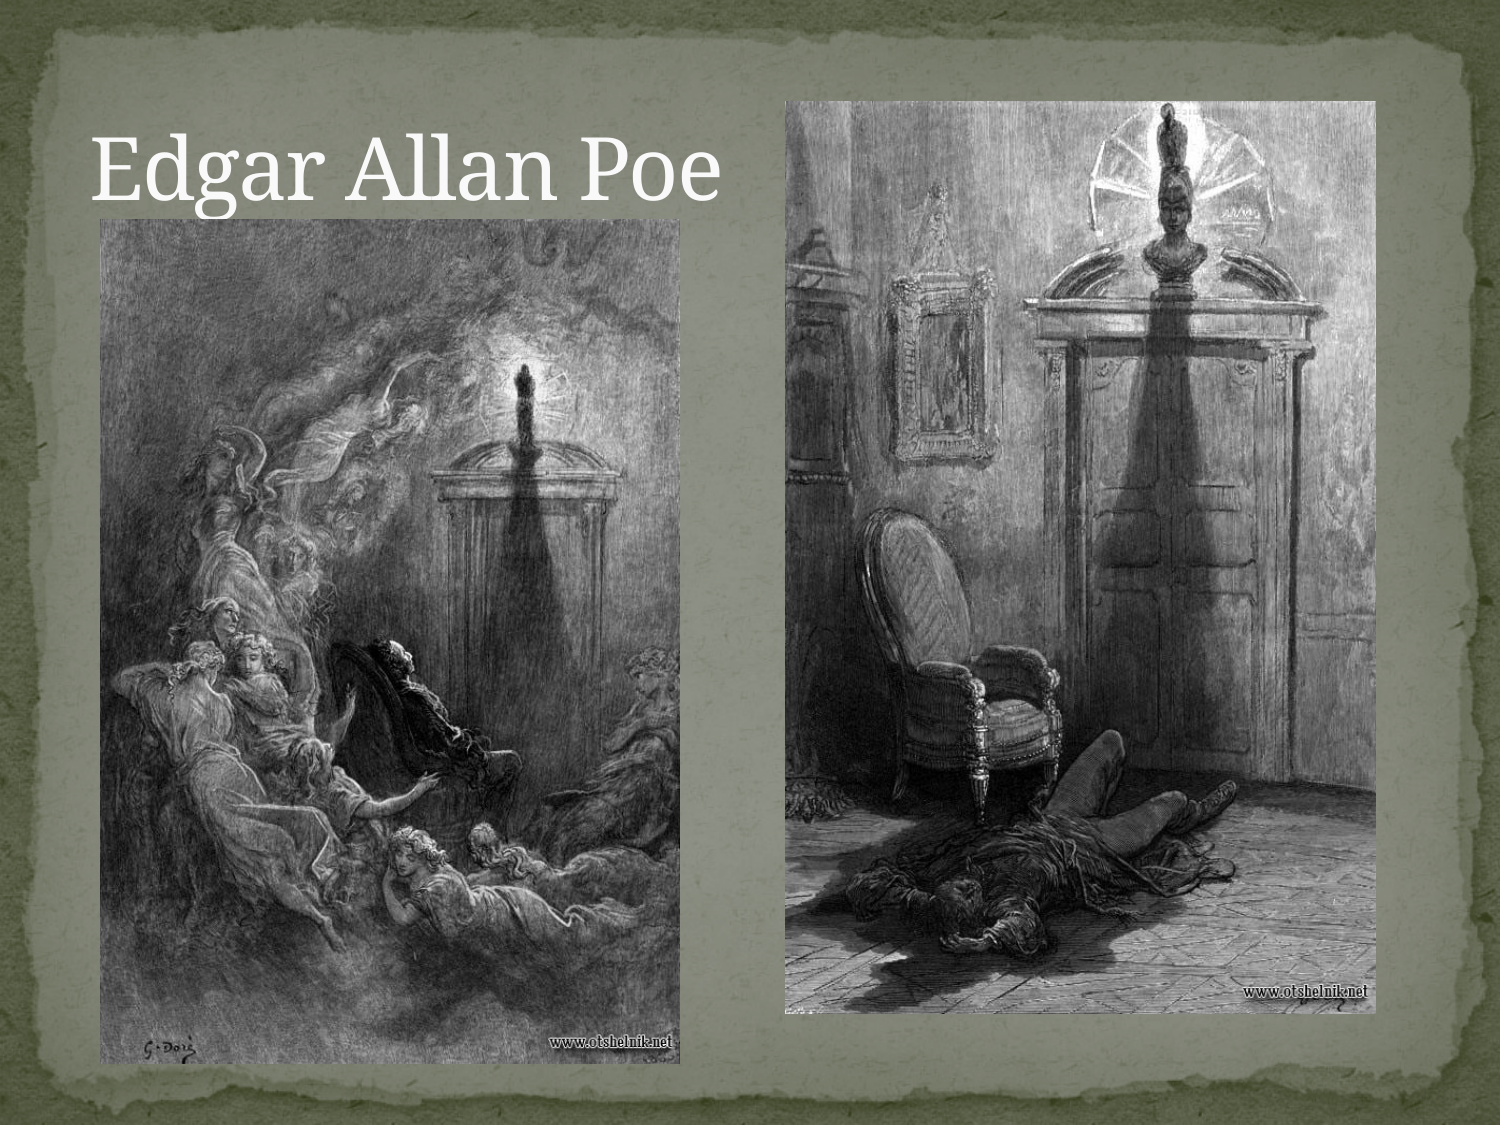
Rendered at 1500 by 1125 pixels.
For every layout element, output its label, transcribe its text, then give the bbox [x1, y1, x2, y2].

title Edgar Allan Poe [74, 24, 1425, 225]
picture [785, 101, 1377, 1014]
picture [100, 219, 680, 1065]
